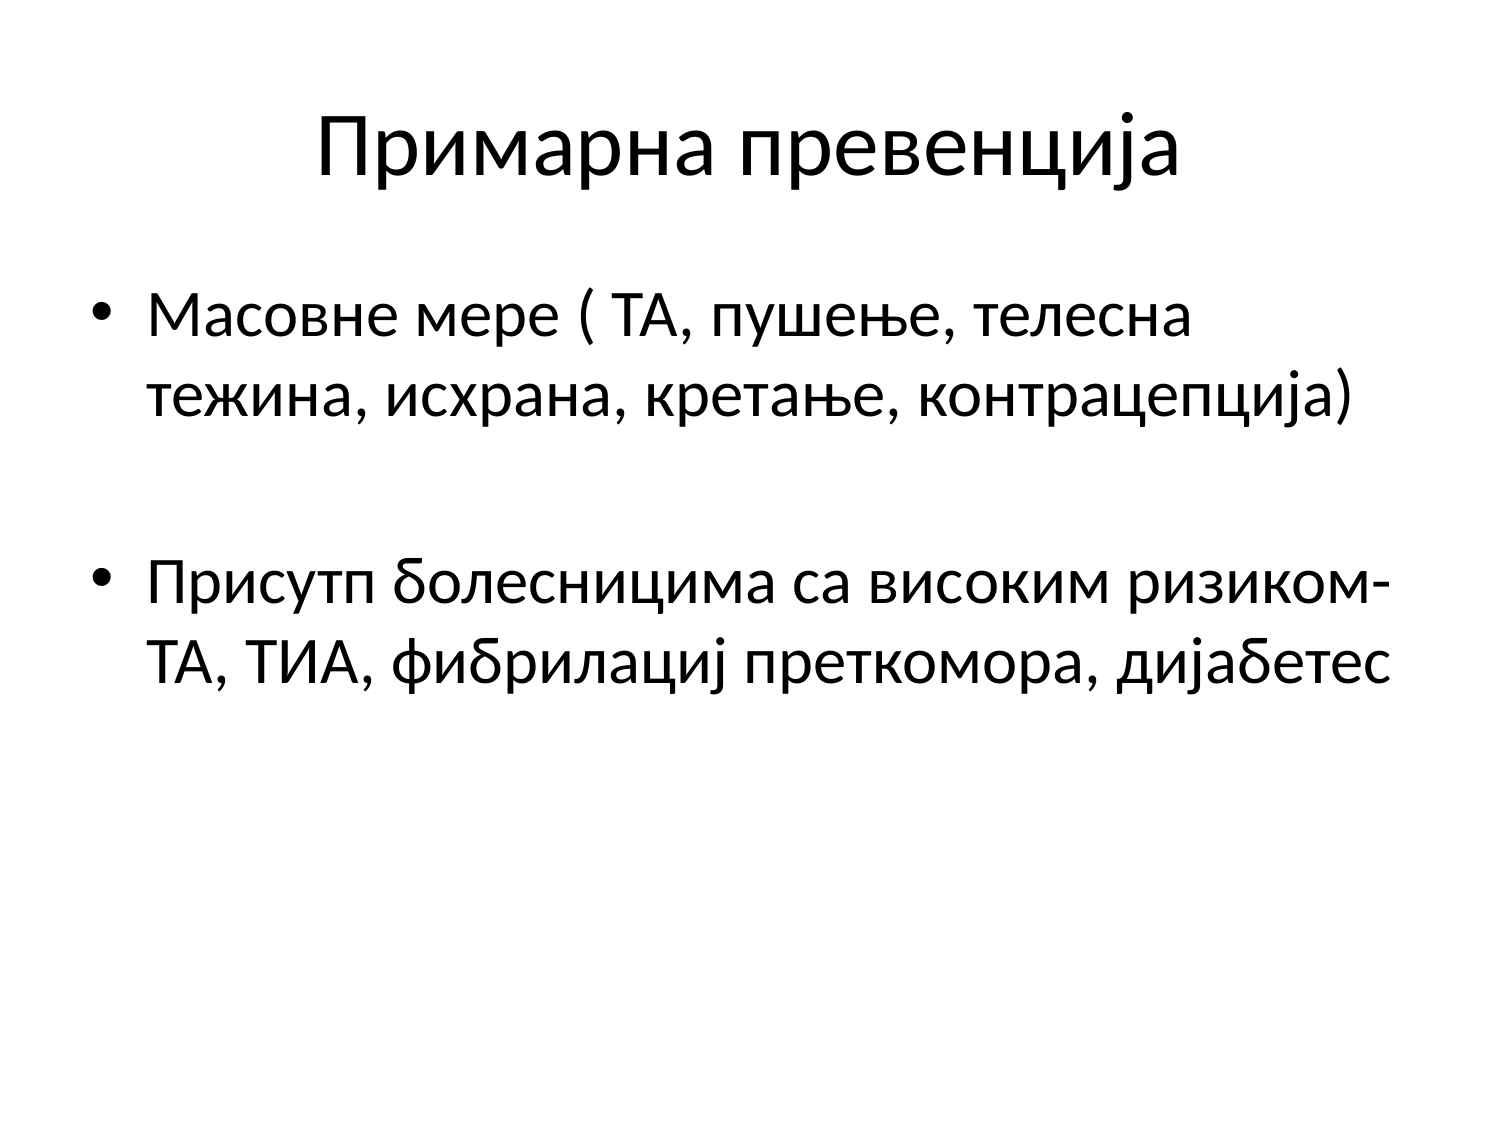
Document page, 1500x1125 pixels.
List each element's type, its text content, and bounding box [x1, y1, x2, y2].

title Примарна превенција [75, 45, 1425, 233]
list Масовне мере ( ТА, пушење, телесна тежина, исхрана, кретање, контрацепција) Присутп болесницима са високим ризиком-ТА, ТИА, фибрилациј преткомора, дијабетес [75, 262, 1425, 1005]
